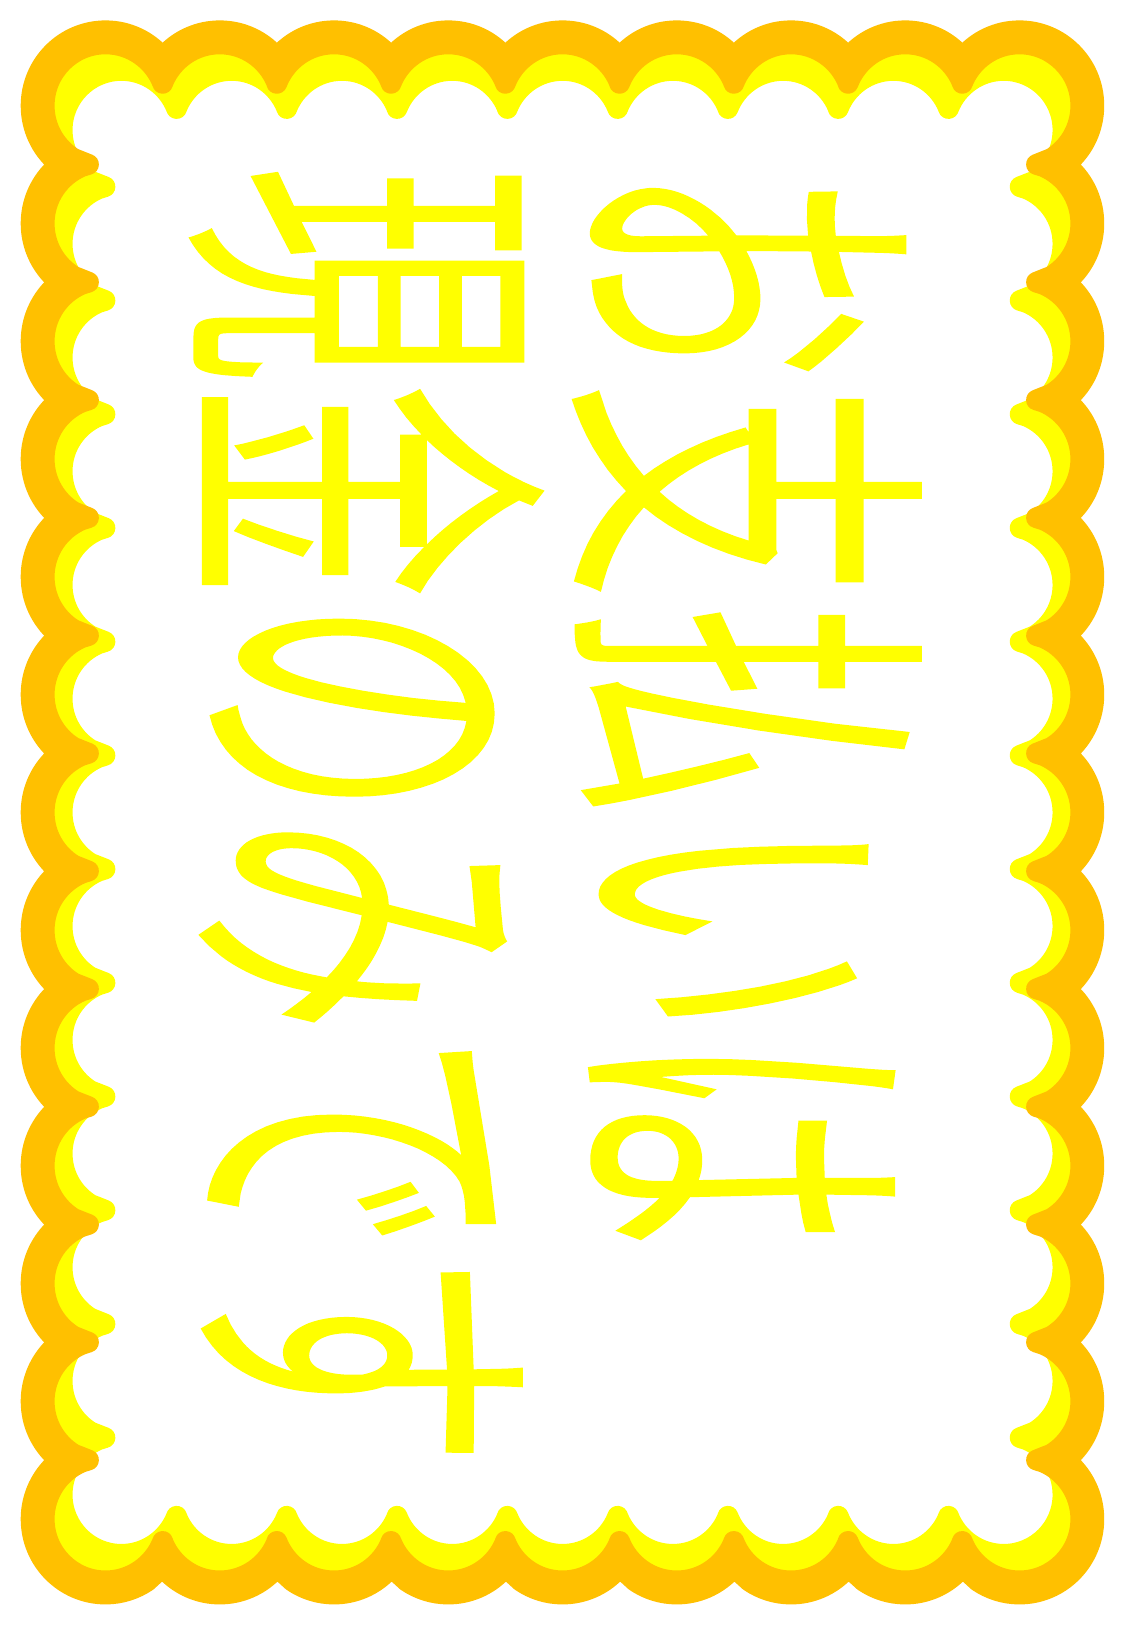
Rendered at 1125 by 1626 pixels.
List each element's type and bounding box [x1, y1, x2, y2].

text_box [48, 170, 108, 271]
text_box [1018, 170, 1077, 271]
text_box [48, 55, 1077, 151]
text_box [47, 287, 108, 392]
text_box [1018, 1232, 1078, 1338]
text_box [29, 28, 1096, 1597]
text_box [47, 519, 108, 1105]
text_box [1018, 287, 1078, 392]
text_box [1018, 1111, 1078, 1221]
text_box [47, 1111, 108, 1221]
text_box [48, 1473, 1077, 1570]
text_box [47, 1232, 108, 1338]
text_box [47, 403, 108, 512]
text_box [1018, 519, 1078, 1105]
text_box [1018, 403, 1078, 512]
text_box [1018, 1353, 1077, 1454]
text_box [48, 1353, 108, 1454]
